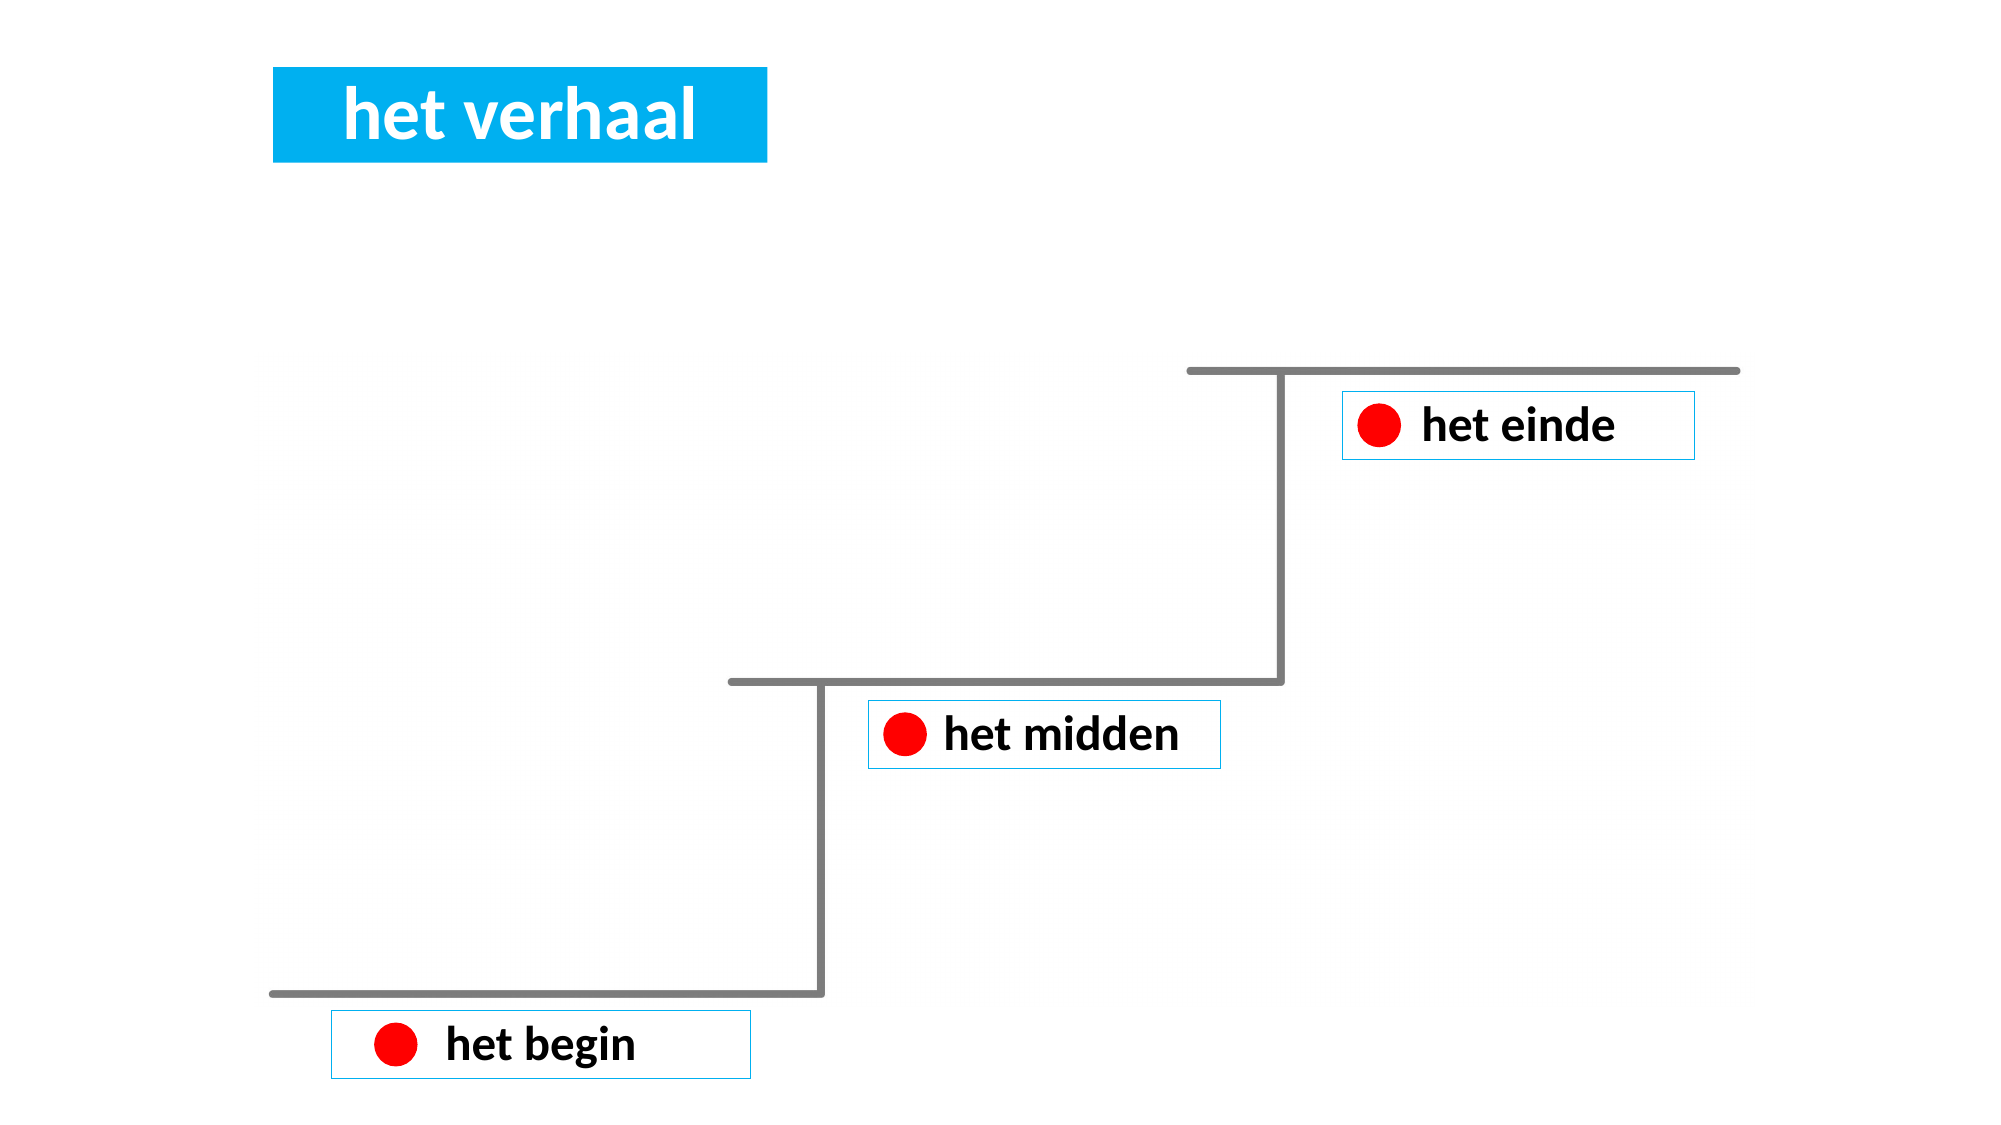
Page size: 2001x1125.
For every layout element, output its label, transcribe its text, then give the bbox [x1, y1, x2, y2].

picture [254, 352, 1755, 1007]
text_box [374, 1022, 418, 1067]
subtitle het begin [331, 1010, 751, 1079]
text_box het verhaal [273, 67, 768, 163]
